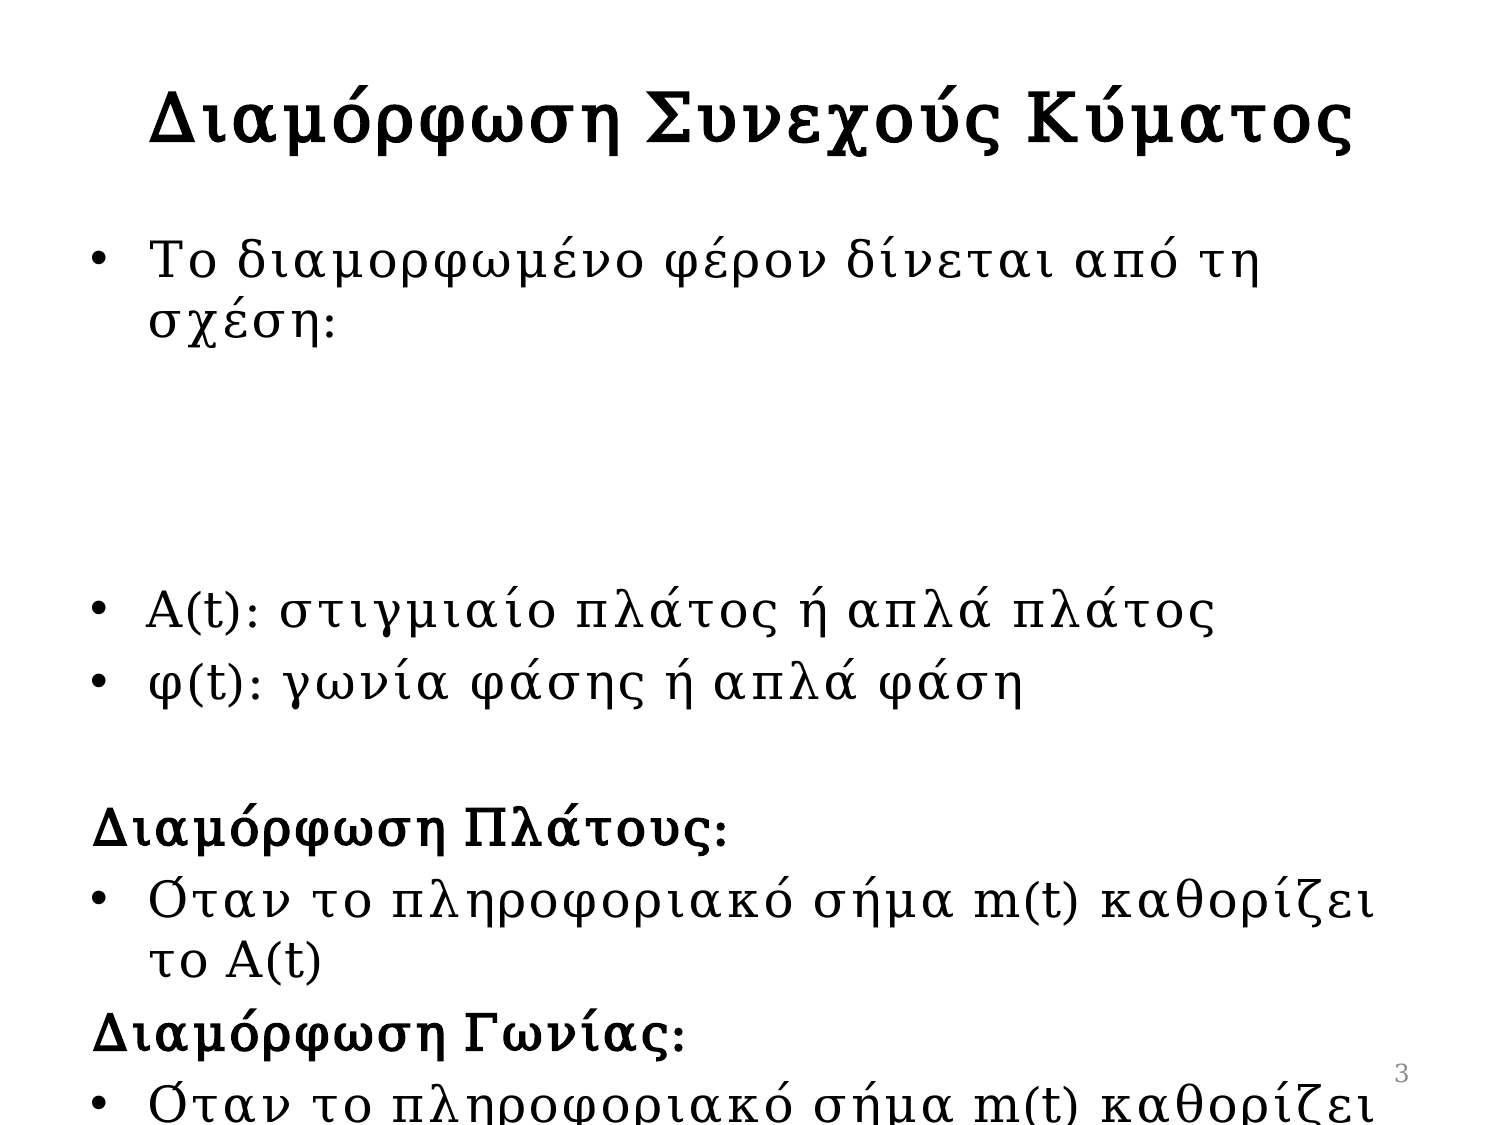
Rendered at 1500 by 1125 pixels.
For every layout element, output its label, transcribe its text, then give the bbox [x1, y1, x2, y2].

slide_number 3 [1222, 1042, 1425, 1103]
title Διαμόρφωση Συνεχούς Κύματος [75, 20, 1425, 209]
